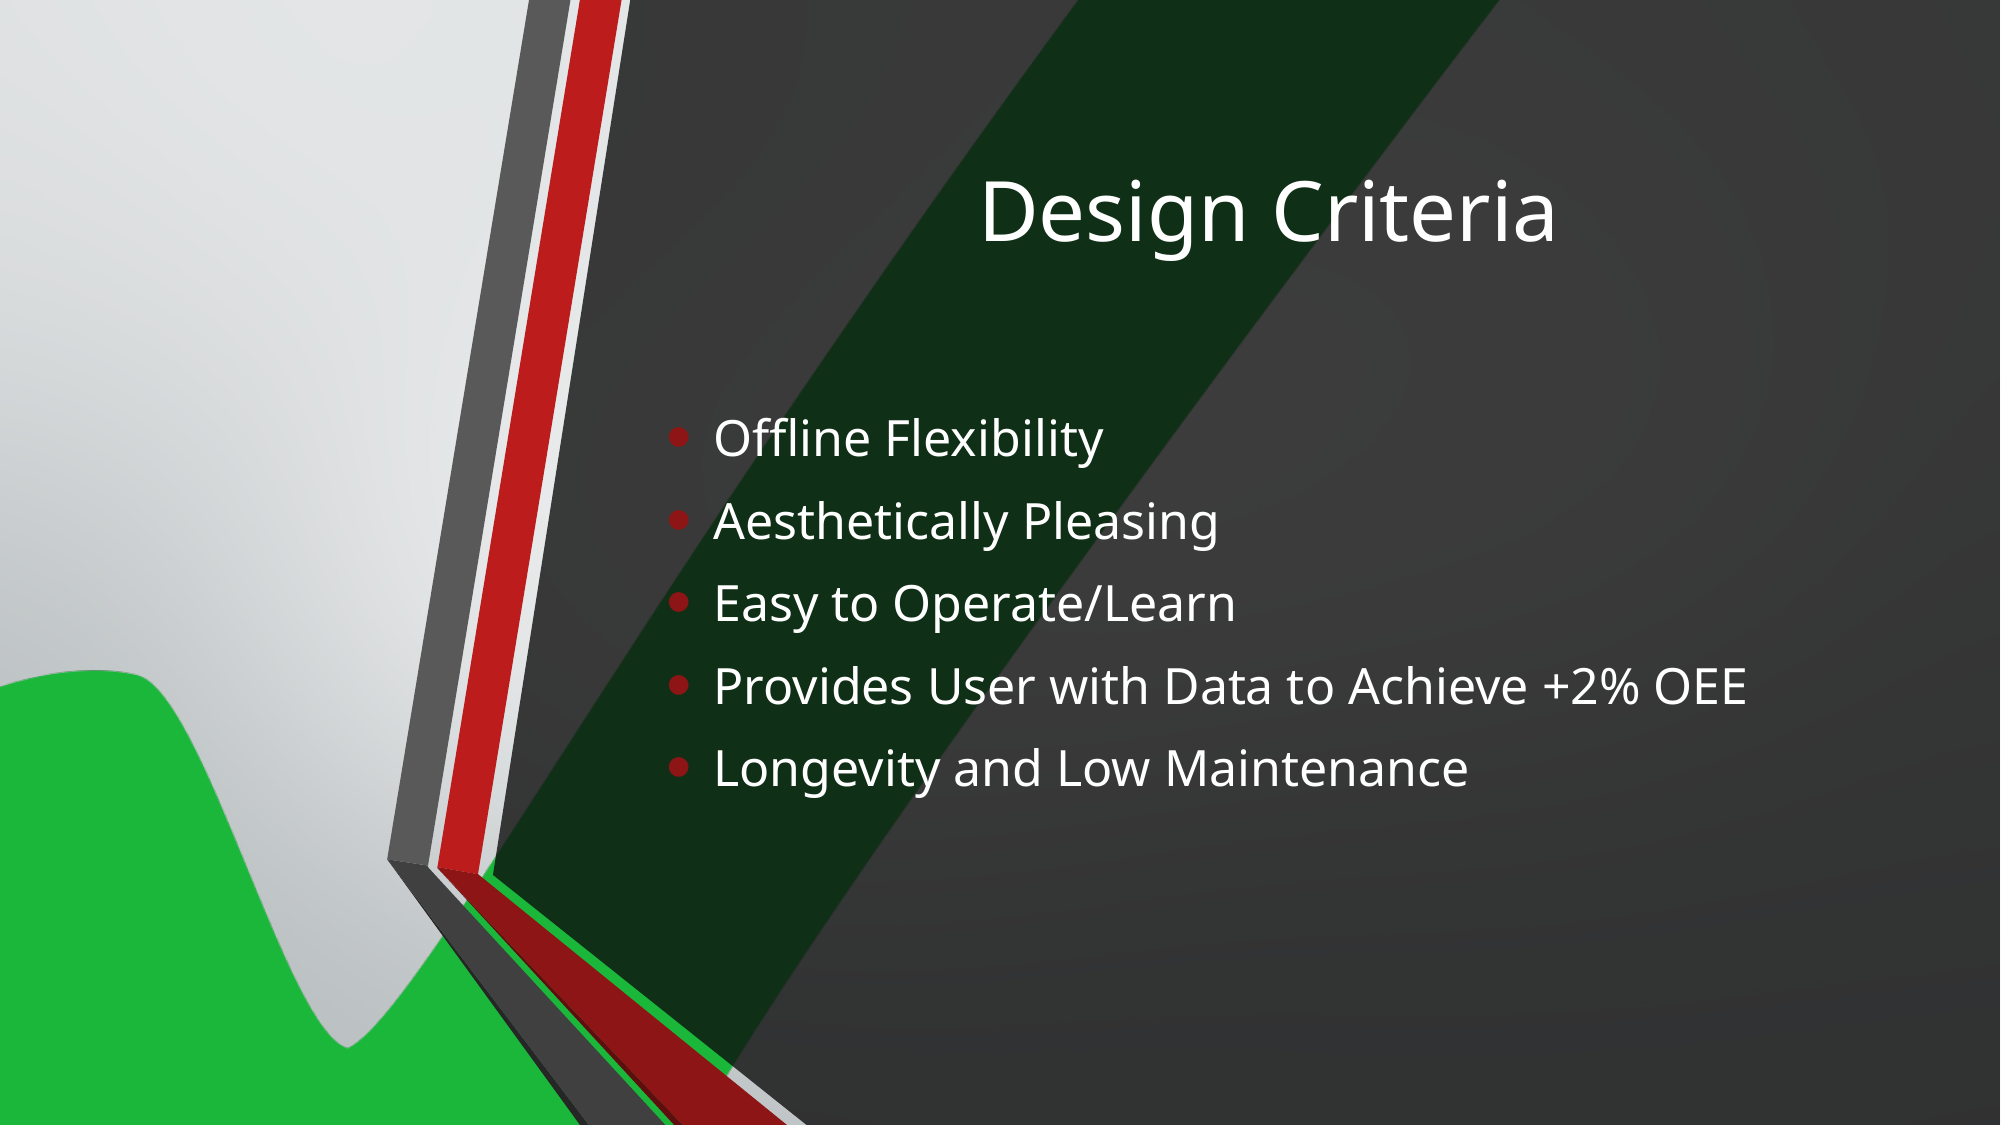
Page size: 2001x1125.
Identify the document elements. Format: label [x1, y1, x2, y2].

text_box [386, 0, 788, 1125]
picture [788, 0, 2000, 1125]
picture [0, 0, 386, 1125]
